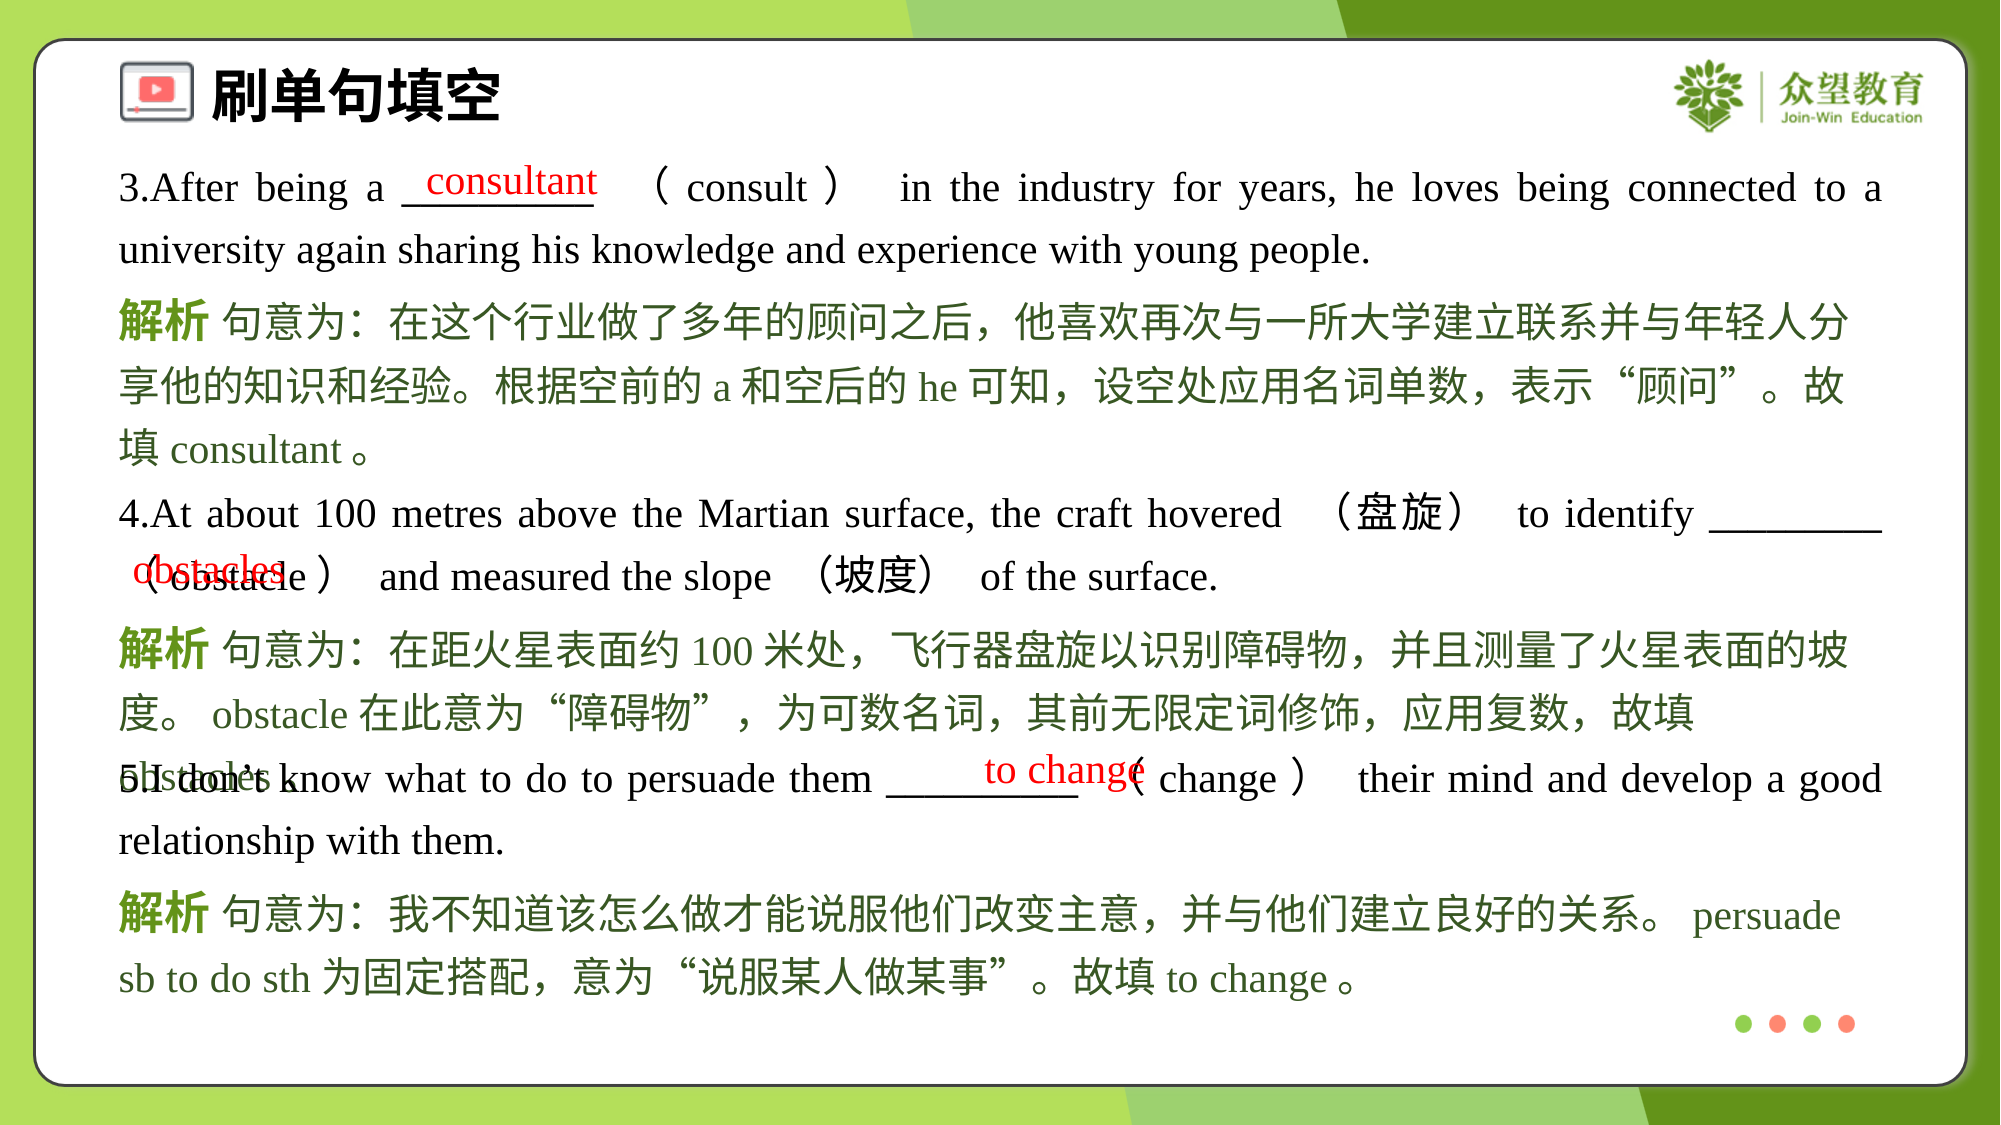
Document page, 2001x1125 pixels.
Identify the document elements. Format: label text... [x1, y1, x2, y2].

text_box 解析 句意为：在距火星表面约100米处，飞行器盘旋以识别障碍物，并且测量了火星表面的坡度。obstacle在此意为“障碍物”，为可数名词，其前无限定词修饰，应用复数，故填obstacles。 [118, 605, 1883, 732]
text_box 5.I don’t know what to do to persuade them __________ （change） their mind and develop a good relationship with them. [118, 738, 1883, 858]
text_box to change [974, 729, 1156, 787]
text_box consultant [421, 140, 602, 199]
text_box 解析 句意为：在这个行业做了多年的顾问之后，他喜欢再次与一所大学建立联系并与年轻人分享他的知识和经验。根据空前的a和空后的he可知，设空处应用名词单数，表示“顾问”。故填consultant。 [118, 278, 1883, 468]
picture [0, 0, 2000, 1125]
text_box 解析 句意为：我不知道该怎么做才能说服他们改变主意，并与他们建立良好的关系。persuade sb to do sth为固定搭配，意为“说服某人做某事”。故填to change。 [118, 869, 1883, 996]
text_box 3.After being a __________ （consult） in the industry for years, he loves being connected to a university again sharing his knowledge and experience with young people. [118, 146, 1883, 267]
text_box 4.At about 100 metres above the Martian surface, the craft hovered （盘旋） to identify _________ （obstacle） and measured the slope （坡度） of the surface. [118, 473, 1883, 594]
text_box obstacles [128, 529, 290, 588]
